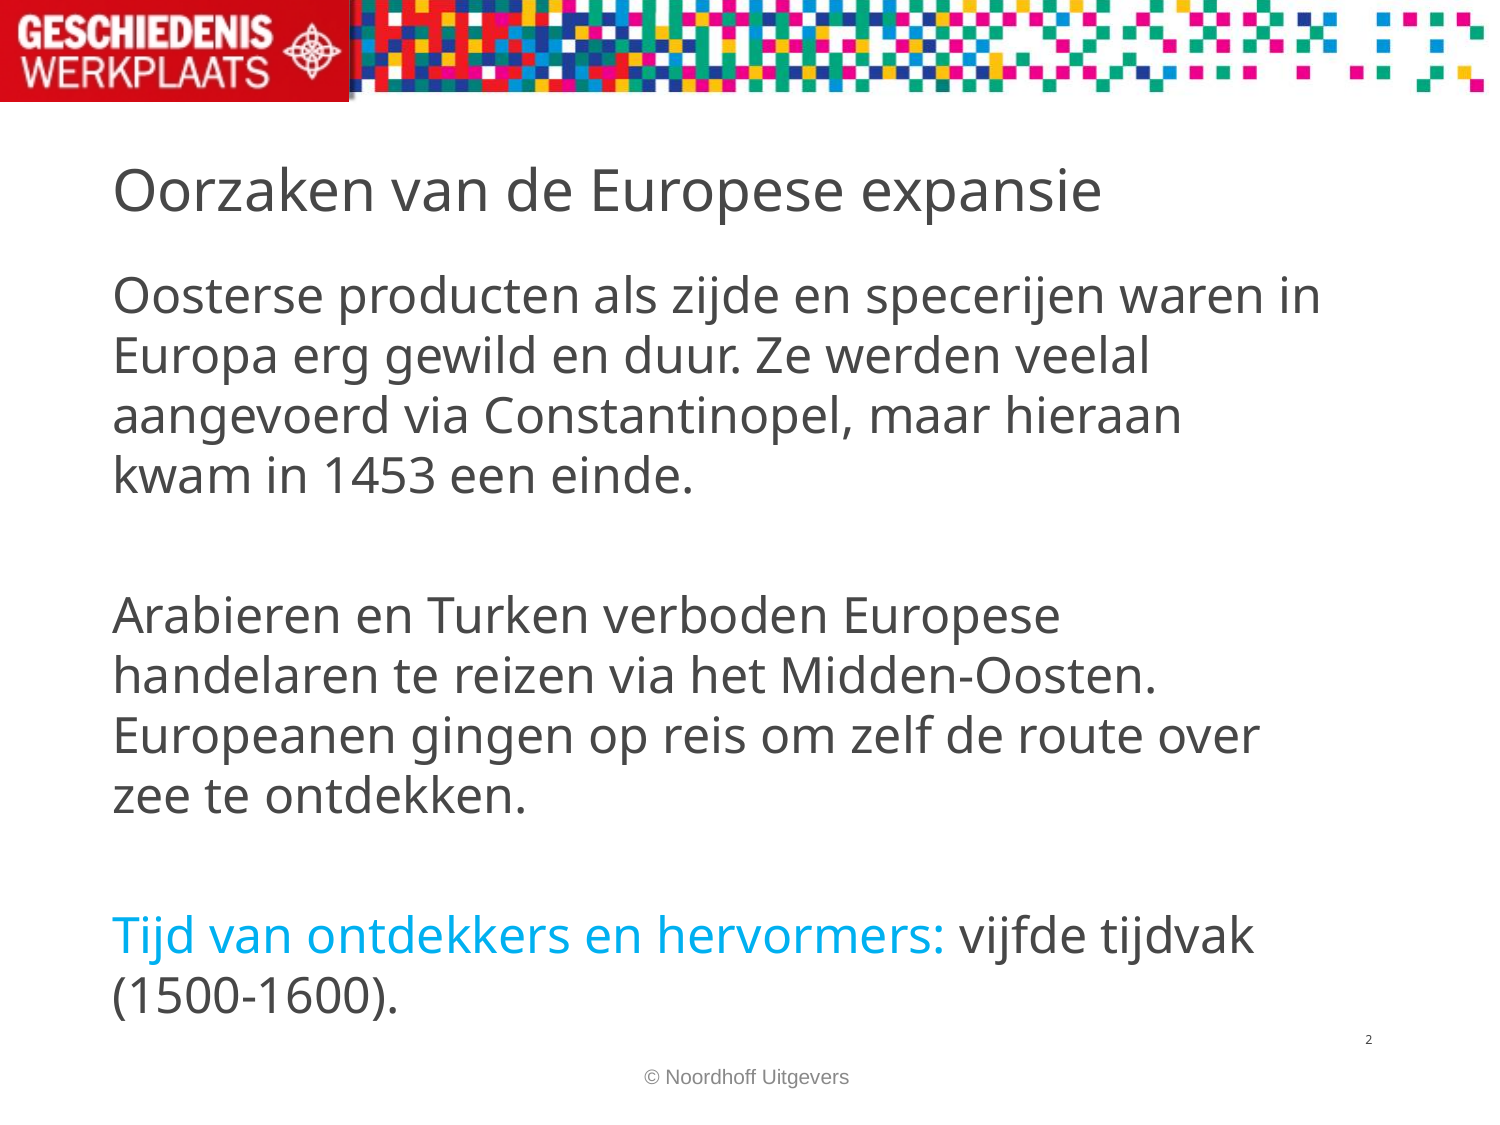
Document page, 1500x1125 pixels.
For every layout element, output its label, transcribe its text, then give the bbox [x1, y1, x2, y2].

picture [0, 0, 1500, 1125]
slide_number 2 [1325, 1025, 1388, 1063]
list Oosterse producten als zijde en specerijen waren in Europa erg gewild en duur. Ze werden veelal aangevoerd via Constantinopel, maar hieraan kwam in 1453 een einde. Arabieren en Turken verboden Europese handelaren te reizen via het Midden-Oosten. Europeanen gingen op reis om zelf de route over zee te ontdekken. Tijd van ontdekkers en hervormers: vijfde tijdvak (1500-1600). [112, 256, 1341, 942]
title Oorzaken van de Europese expansie [112, 145, 1401, 256]
text_box © Noordhoff Uitgevers [512, 1045, 988, 1106]
